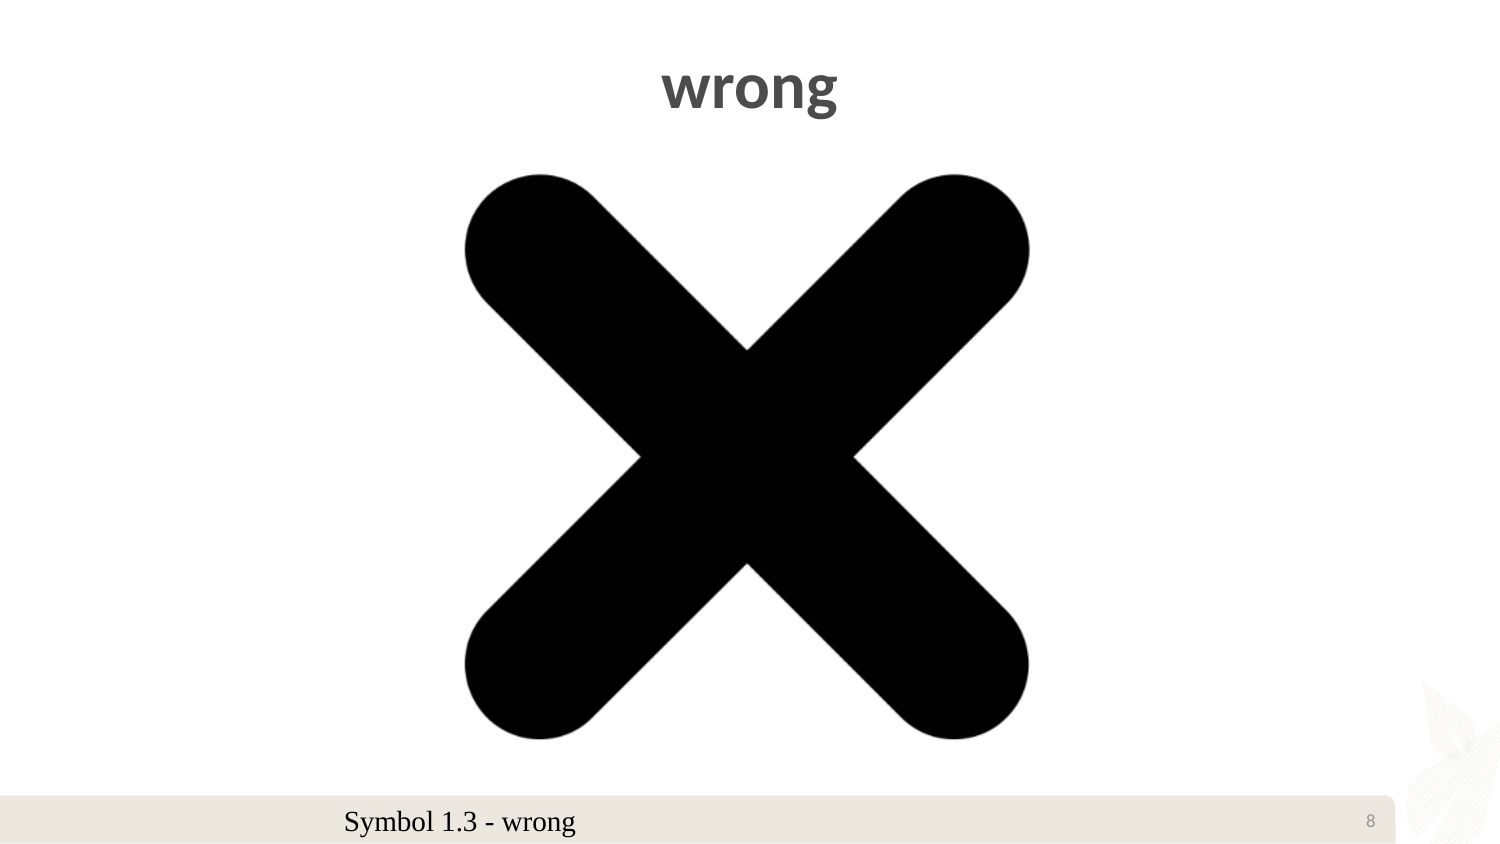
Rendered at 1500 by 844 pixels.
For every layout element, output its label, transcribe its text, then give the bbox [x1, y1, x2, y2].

footer Symbol 1.3 - wrong [62, 806, 858, 833]
picture [1406, 681, 1500, 844]
title wrong [62, 50, 1438, 129]
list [452, 156, 1048, 760]
slide_number 8 [1264, 806, 1376, 833]
